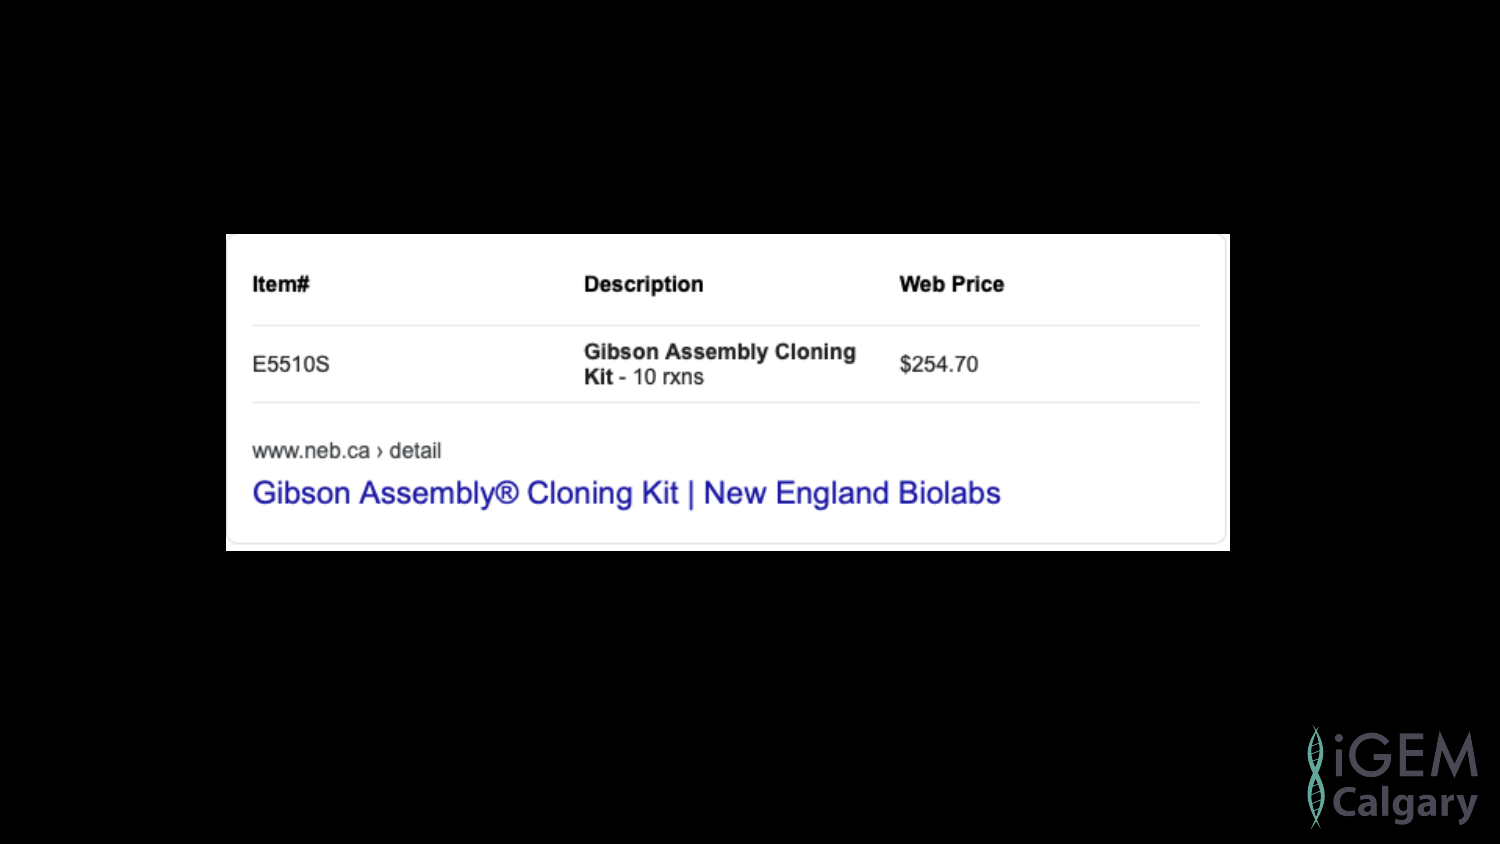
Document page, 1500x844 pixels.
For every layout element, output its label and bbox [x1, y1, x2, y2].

picture [1304, 717, 1488, 833]
picture [225, 234, 1230, 551]
